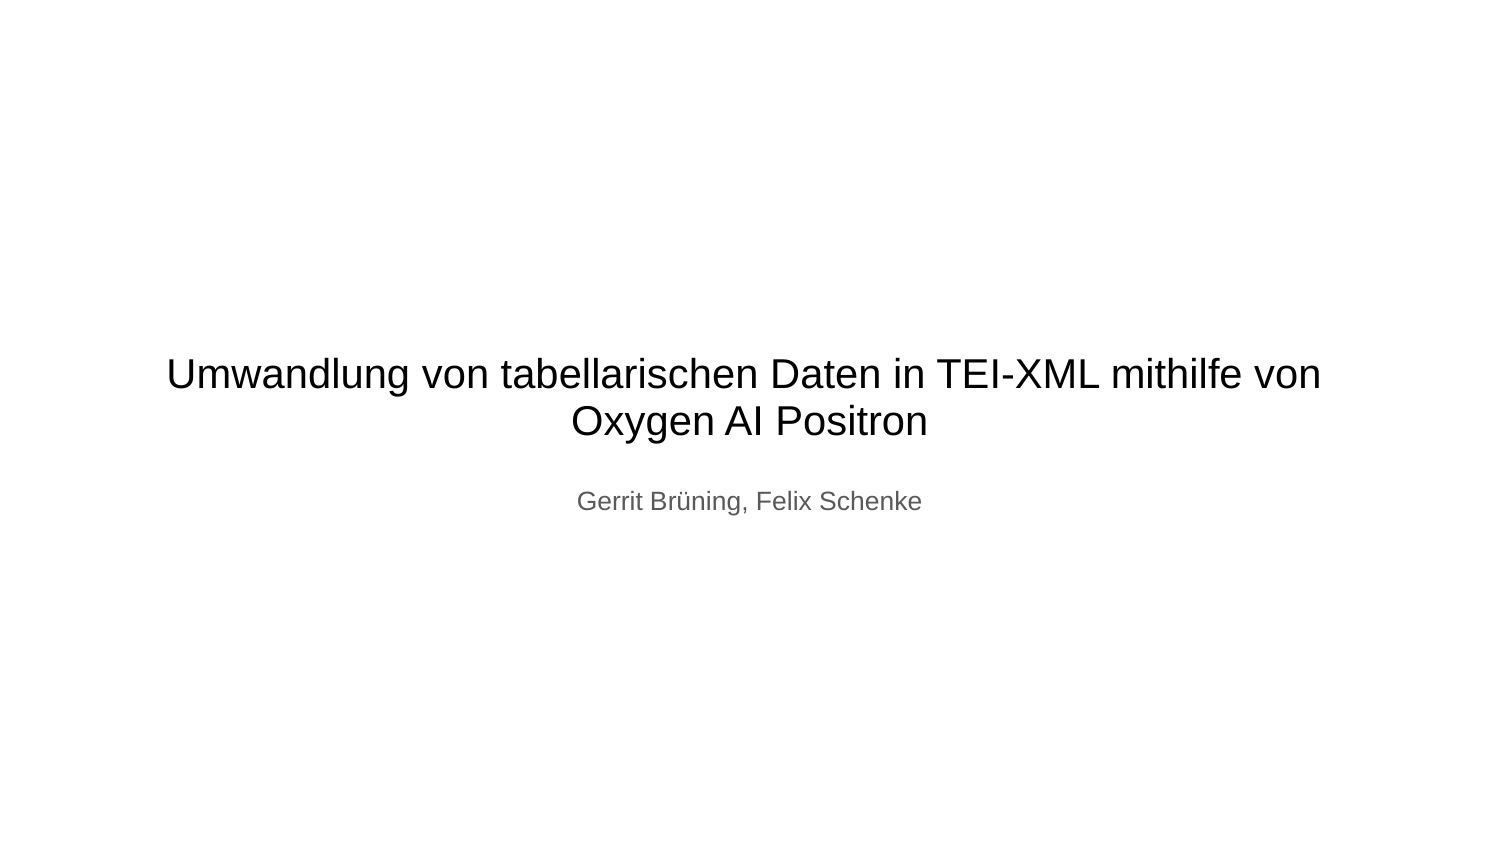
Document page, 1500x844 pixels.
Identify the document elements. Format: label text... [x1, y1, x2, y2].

text_box Gerrit Brüning, Felix Schenke [523, 471, 977, 532]
title Umwandlung von tabellarischen Daten in TEI-XML mithilfe von Oxygen AI Positron [51, 122, 1449, 459]
